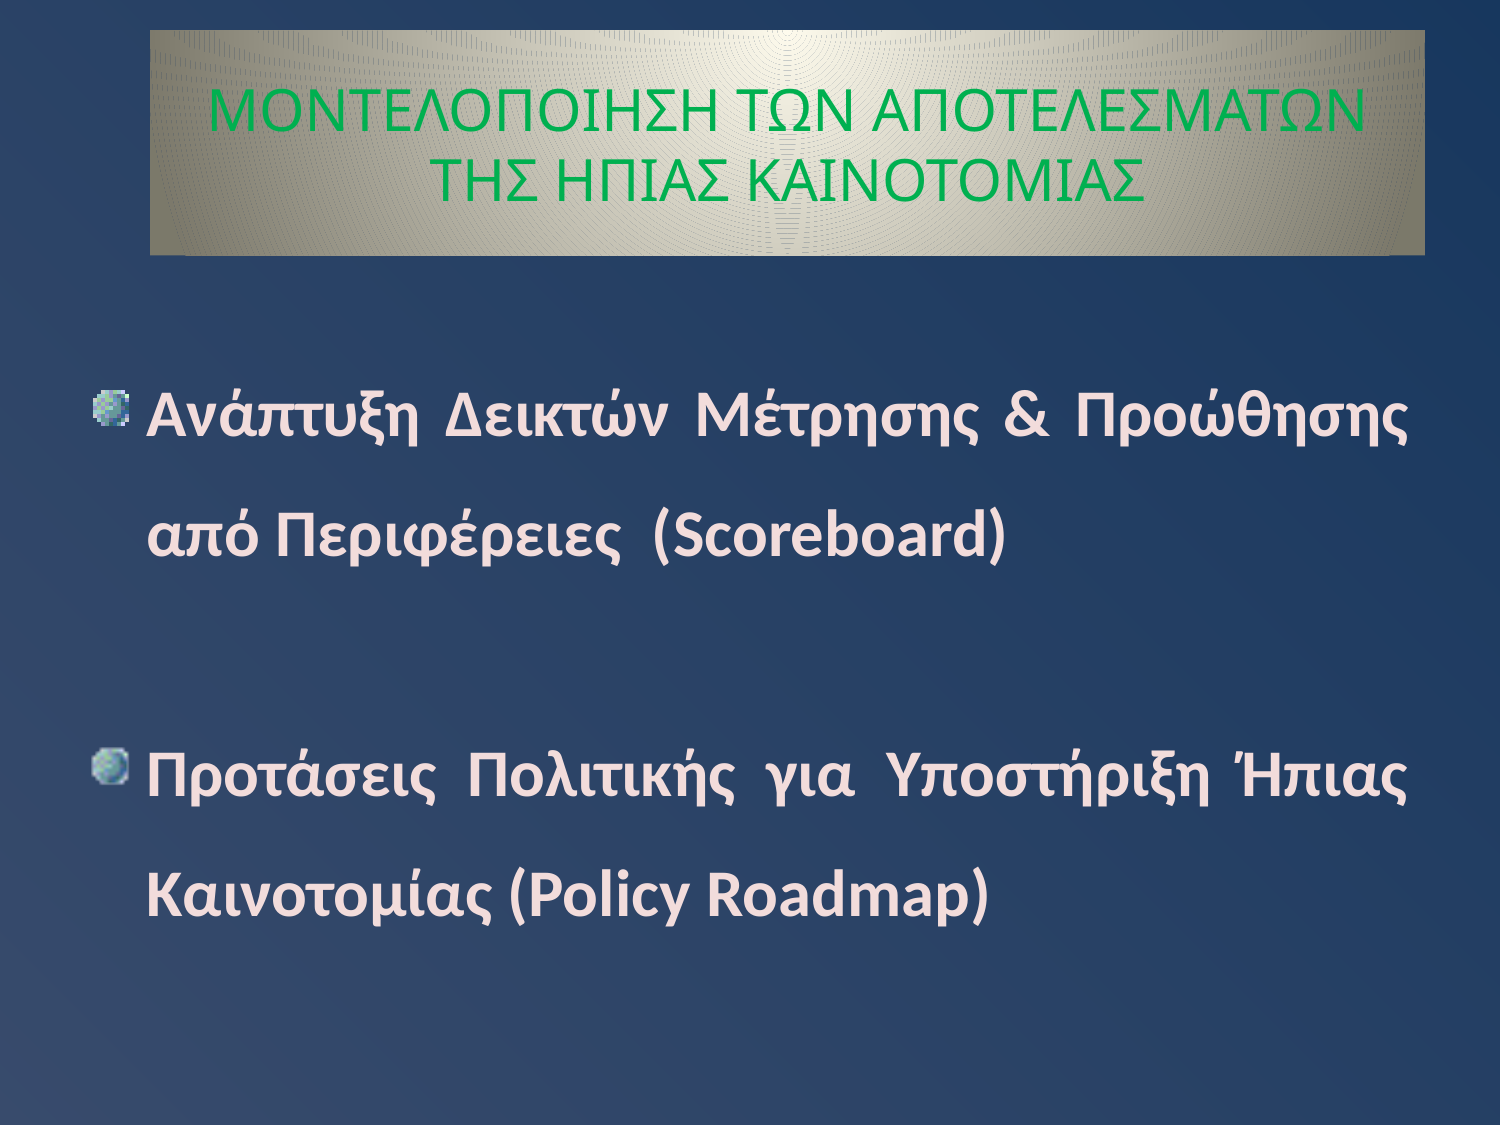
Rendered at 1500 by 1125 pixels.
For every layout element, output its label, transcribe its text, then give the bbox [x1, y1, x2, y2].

title ΜΟΝΤΕΛΟΠΟΙΗΣΗ ΤΩΝ ΑΠΟΤΕΛΕΣΜΑΤΩΝ ΤΗΣ ΗΠΙΑΣ ΚΑΙΝΟΤΟΜΙΑΣ [150, 30, 1425, 256]
picture [90, 386, 137, 434]
picture [90, 746, 137, 793]
list Ανάπτυξη Δεικτών Μέτρησης & Προώθησης από Περιφέρειες (Scoreboard) Προτάσεις Πολιτικής για Υποστήριξη Ήπιας Καινοτομίας (Policy Roadmap) [75, 262, 1425, 1094]
